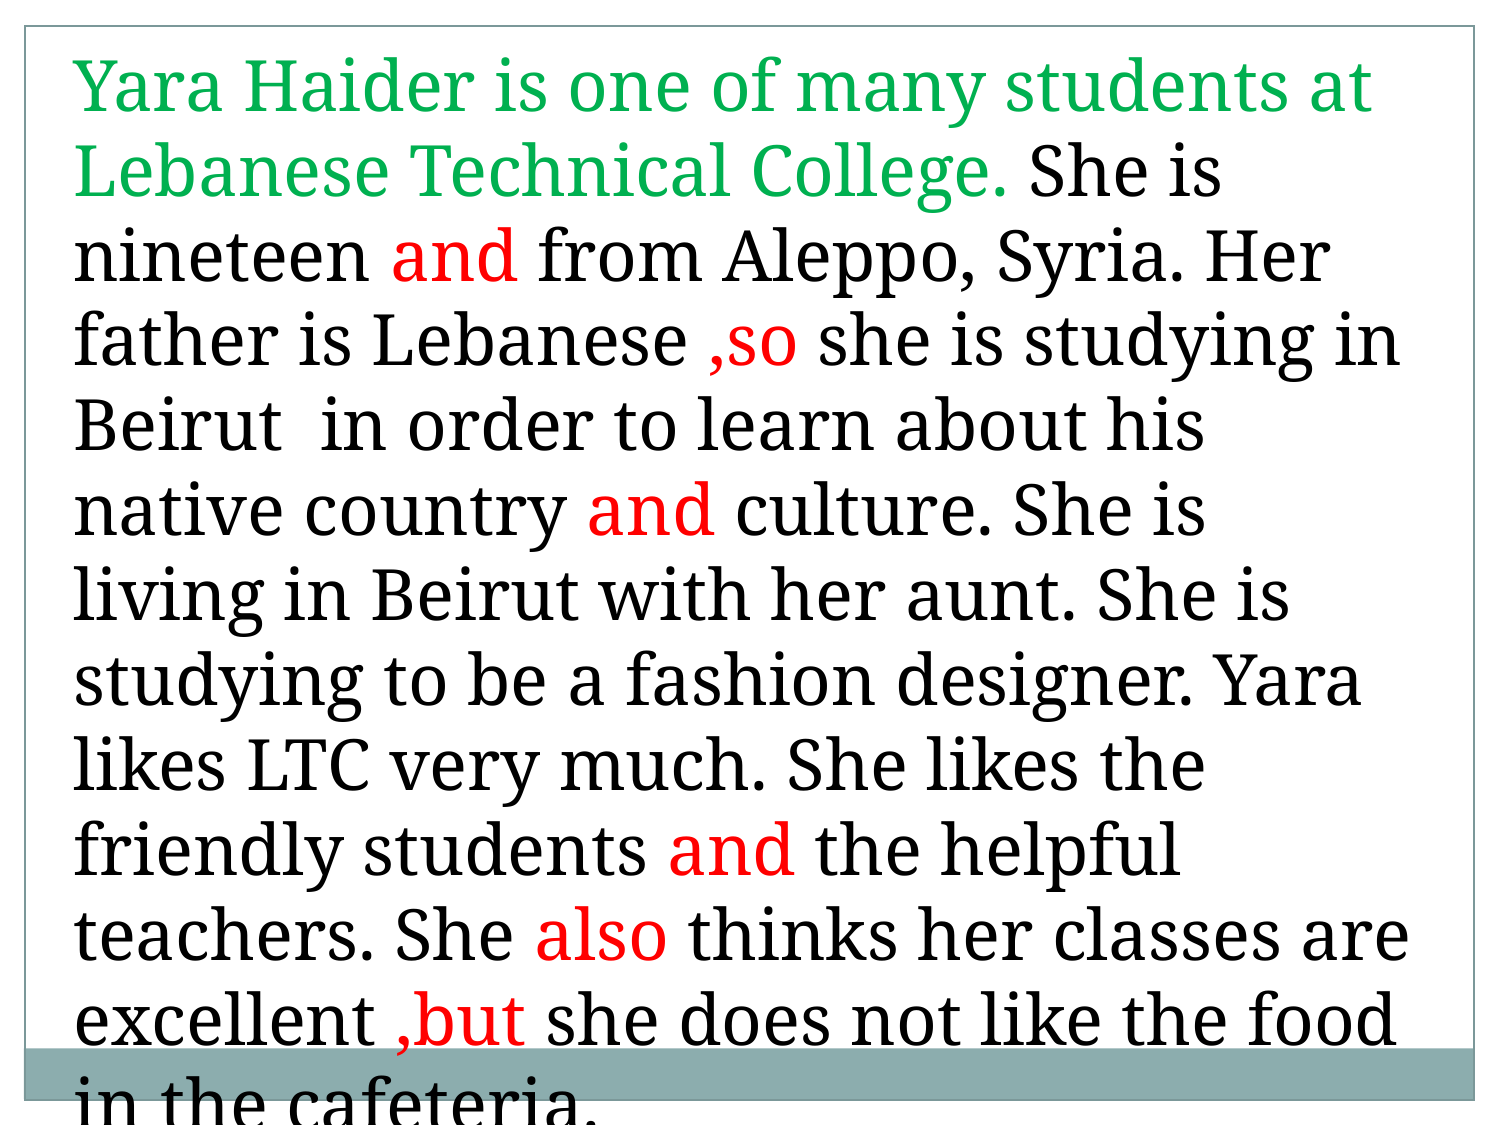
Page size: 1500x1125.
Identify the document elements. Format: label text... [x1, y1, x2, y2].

text_box Yara Haider is one of many students at Lebanese Technical College. She is nineteen and from Aleppo, Syria. Her father is Lebanese ,so she is studying in Beirut in order to learn about his native country and culture. She is living in Beirut with her aunt. She is studying to be a fashion designer. Yara likes LTC very much. She likes the friendly students and the helpful teachers. She also thinks her classes are excellent ,but she does not like the food in the cafeteria. [58, 32, 1430, 1125]
